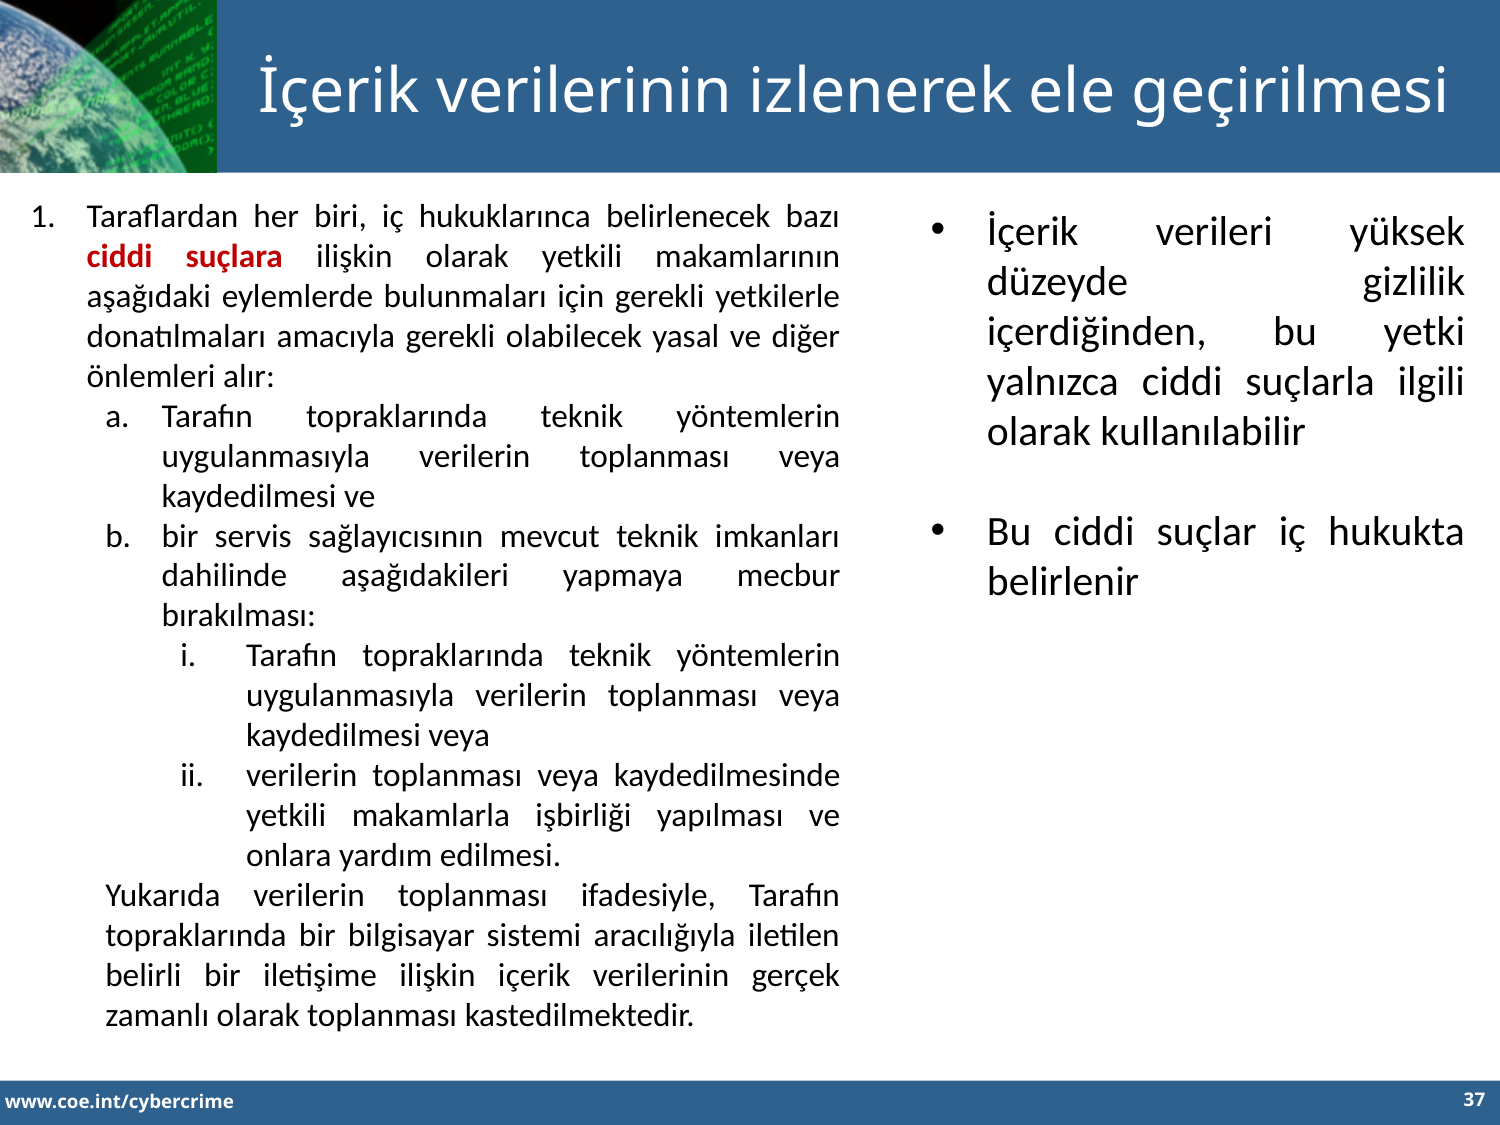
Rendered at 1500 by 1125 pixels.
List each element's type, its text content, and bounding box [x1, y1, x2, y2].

text_box İçerik verileri yüksek düzeyde gizlilik içerdiğinden, bu yetki yalnızca ciddi suçlarla ilgili olarak kullanılabilir Bu ciddi suçlar iç hukukta belirlenir [915, 196, 1480, 612]
text_box Taraflardan her biri, iç hukuklarınca belirlenecek bazı ciddi suçlara ilişkin olarak yetkili makamlarının aşağıdaki eylemlerde bulunmaları için gerekli yetkilerle donatılmaları amacıyla gerekli olabilecek yasal ve diğer önlemleri alır: Tarafın topraklarında teknik yöntemlerin uygulanmasıyla verilerin toplanması veya kaydedilmesi ve bir servis sağlayıcısının mevcut teknik imkanları dahilinde aşağıdakileri yapmaya mecbur bırakılması: Tarafın topraklarında teknik yöntemlerin uygulanmasıyla verilerin toplanması veya kaydedilmesi veya verilerin toplanması veya kaydedilmesinde yetkili makamlarla işbirliği yapılması ve onlara yardım edilmesi. Yukarıda verilerin toplanması ifadesiyle, Tarafın topraklarında bir bilgisayar sistemi aracılığıyla iletilen belirli bir iletişime ilişkin içerik verilerinin gerçek zamanlı olarak toplanması kastedilmektedir. [15, 186, 857, 1041]
text_box İçerik verilerinin izlenerek ele geçirilmesi [230, 42, 1483, 133]
picture [0, 0, 217, 173]
